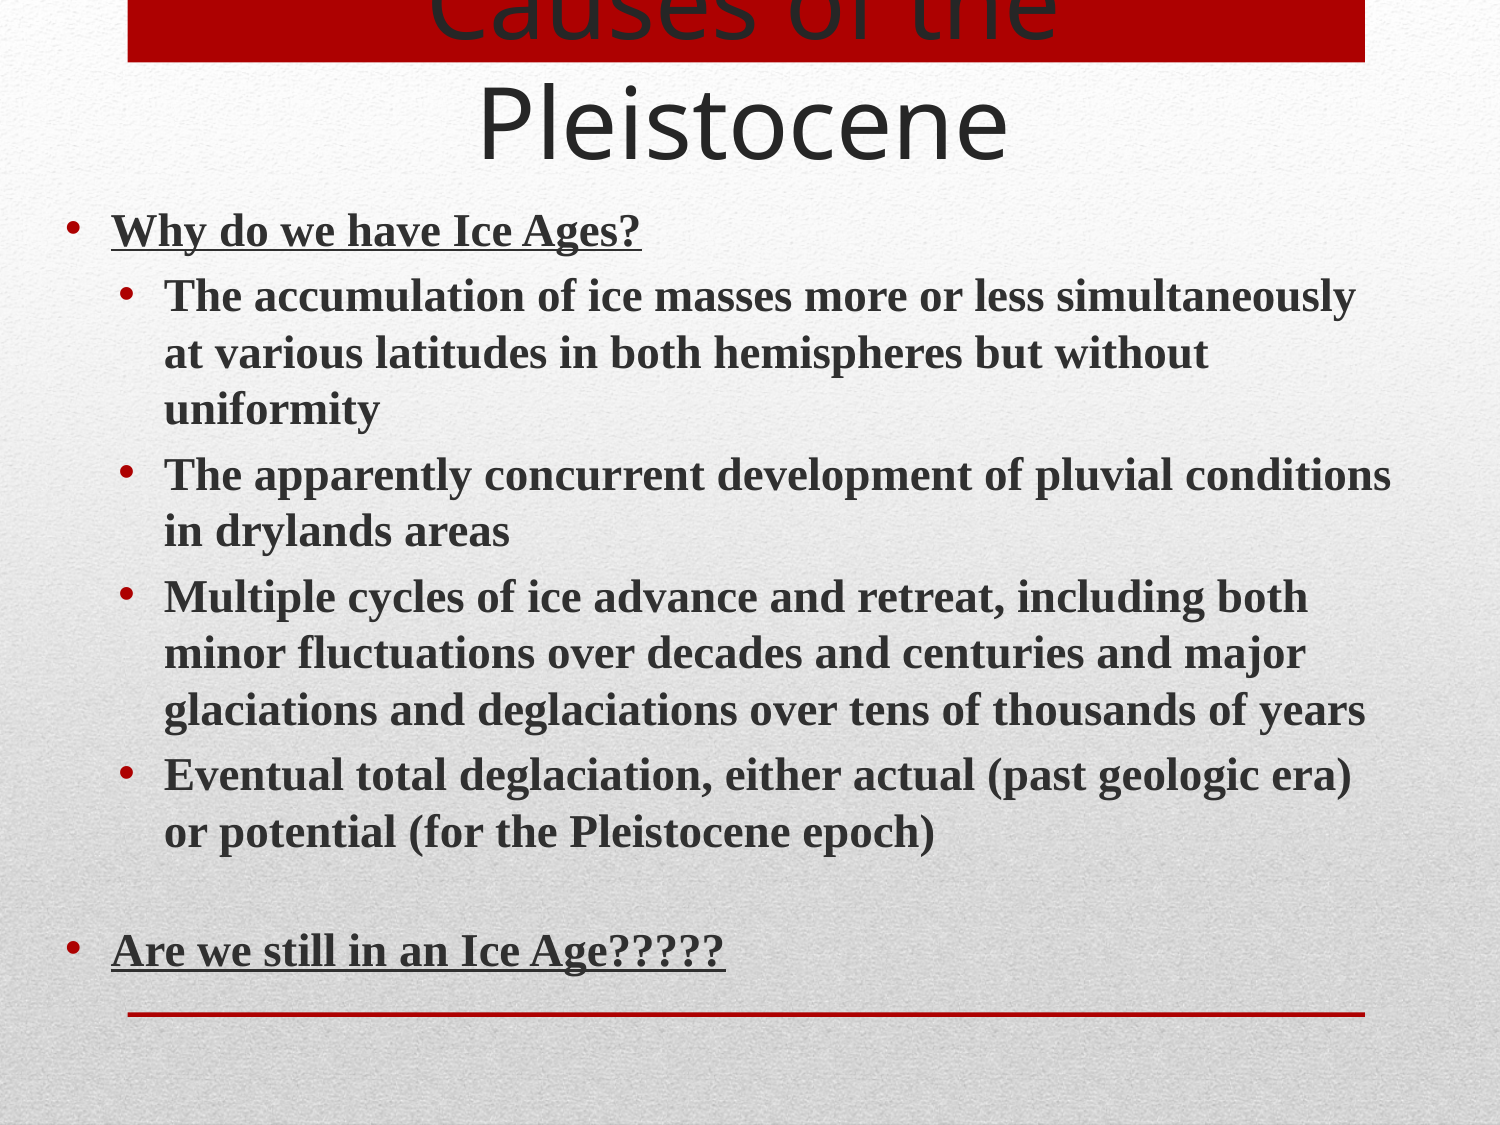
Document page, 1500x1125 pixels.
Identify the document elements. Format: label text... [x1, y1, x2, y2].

title Causes of the Pleistocene [174, 0, 1313, 187]
list Why do we have Ice Ages? The accumulation of ice masses more or less simultaneously at various latitudes in both hemispheres but without uniformity The apparently concurrent development of pluvial conditions in drylands areas Multiple cycles of ice advance and retreat, including both minor fluctuations over decades and centuries and major glaciations and deglaciations over tens of thousands of years Eventual total deglaciation, either actual (past geologic era) or potential (for the Pleistocene epoch) Are we still in an Ice Age????? [50, 187, 1413, 988]
